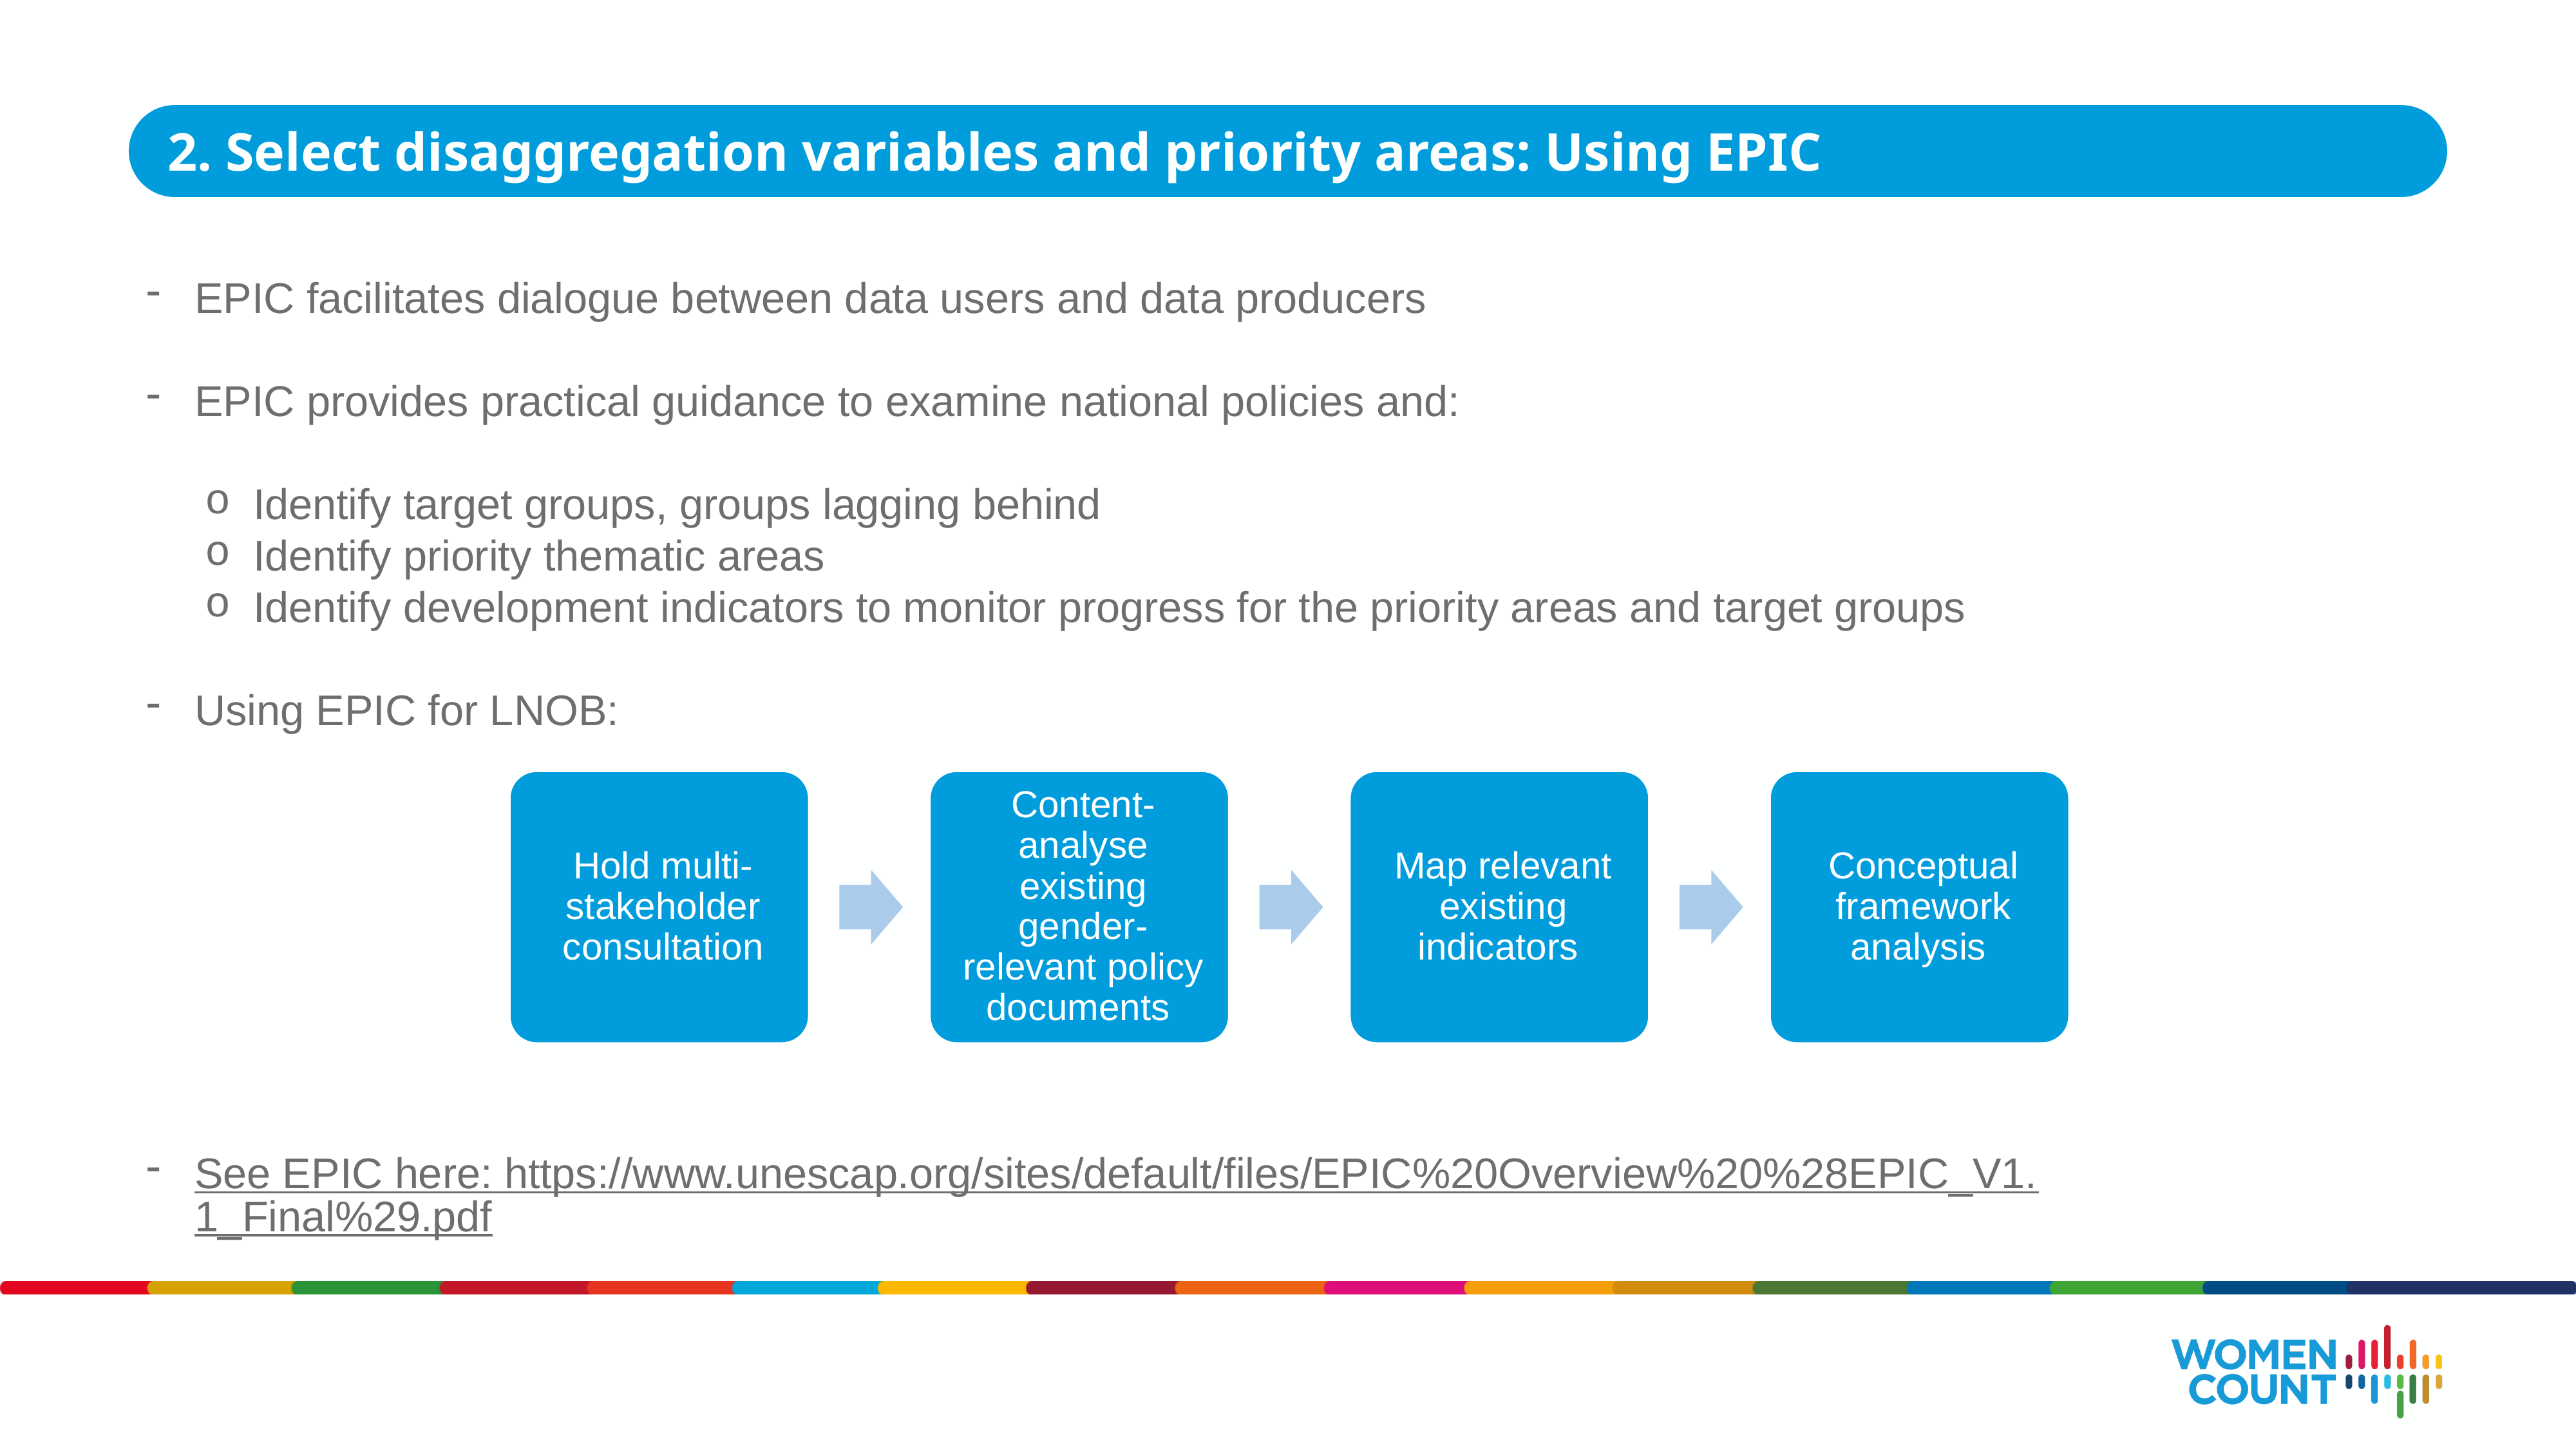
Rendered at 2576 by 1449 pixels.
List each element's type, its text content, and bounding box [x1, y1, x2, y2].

text_box EPIC facilitates dialogue between data users and data producers EPIC provides practical guidance to examine national policies and: Identify target groups, groups lagging behind Identify priority thematic areas Identify development indicators to monitor progress for the priority areas and target groups Using EPIC for LNOB: See EPIC here: https://www.unescap.org/sites/default/files/EPIC%20Overview%20%28EPIC_V1.1_Final%29.pdf [137, 265, 2070, 1305]
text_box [508, 668, 2070, 1146]
list 2. Select disaggregation variables and priority areas: Using EPIC [167, 119, 2411, 182]
